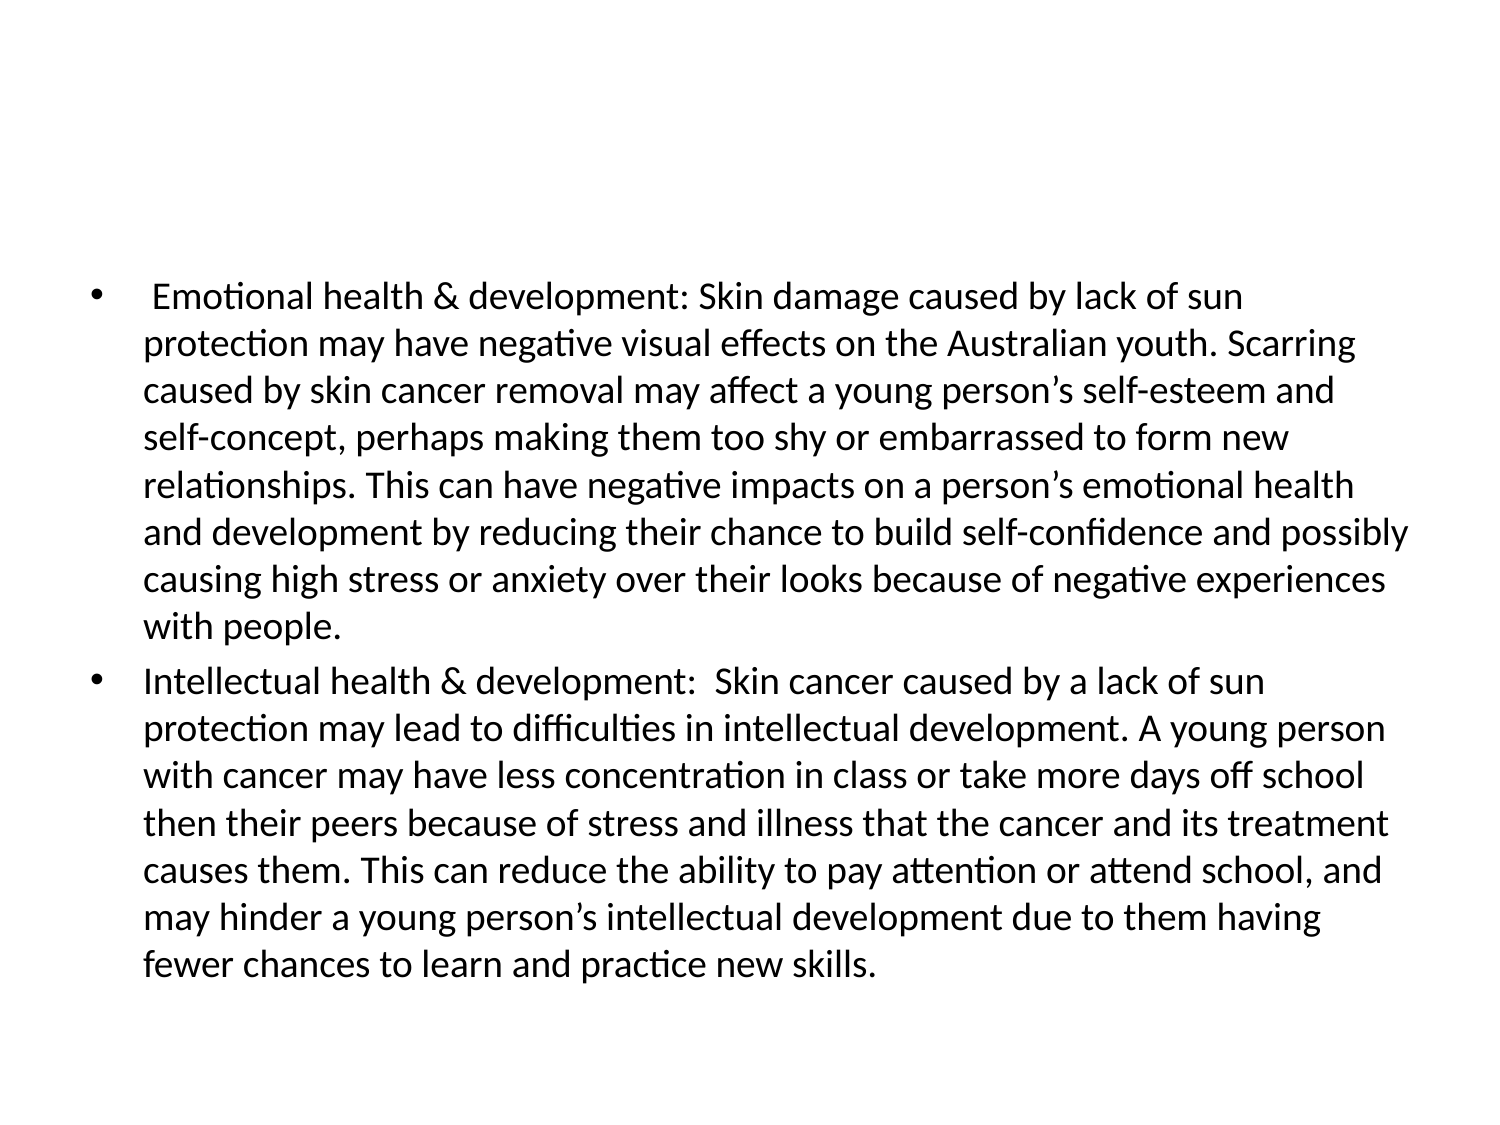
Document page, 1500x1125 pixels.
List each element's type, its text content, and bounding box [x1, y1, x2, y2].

list Emotional health & development: Skin damage caused by lack of sun protection may have negative visual effects on the Australian youth. Scarring caused by skin cancer removal may affect a young person’s self-esteem and self-concept, perhaps making them too shy or embarrassed to form new relationships. This can have negative impacts on a person’s emotional health and development by reducing their chance to build self-confidence and possibly causing high stress or anxiety over their looks because of negative experiences with people. Intellectual health & development: Skin cancer caused by a lack of sun protection may lead to difficulties in intellectual development. A young person with cancer may have less concentration in class or take more days off school then their peers because of stress and illness that the cancer and its treatment causes them. This can reduce the ability to pay attention or attend school, and may hinder a young person’s intellectual development due to them having fewer chances to learn and practice new skills. [75, 262, 1425, 1005]
